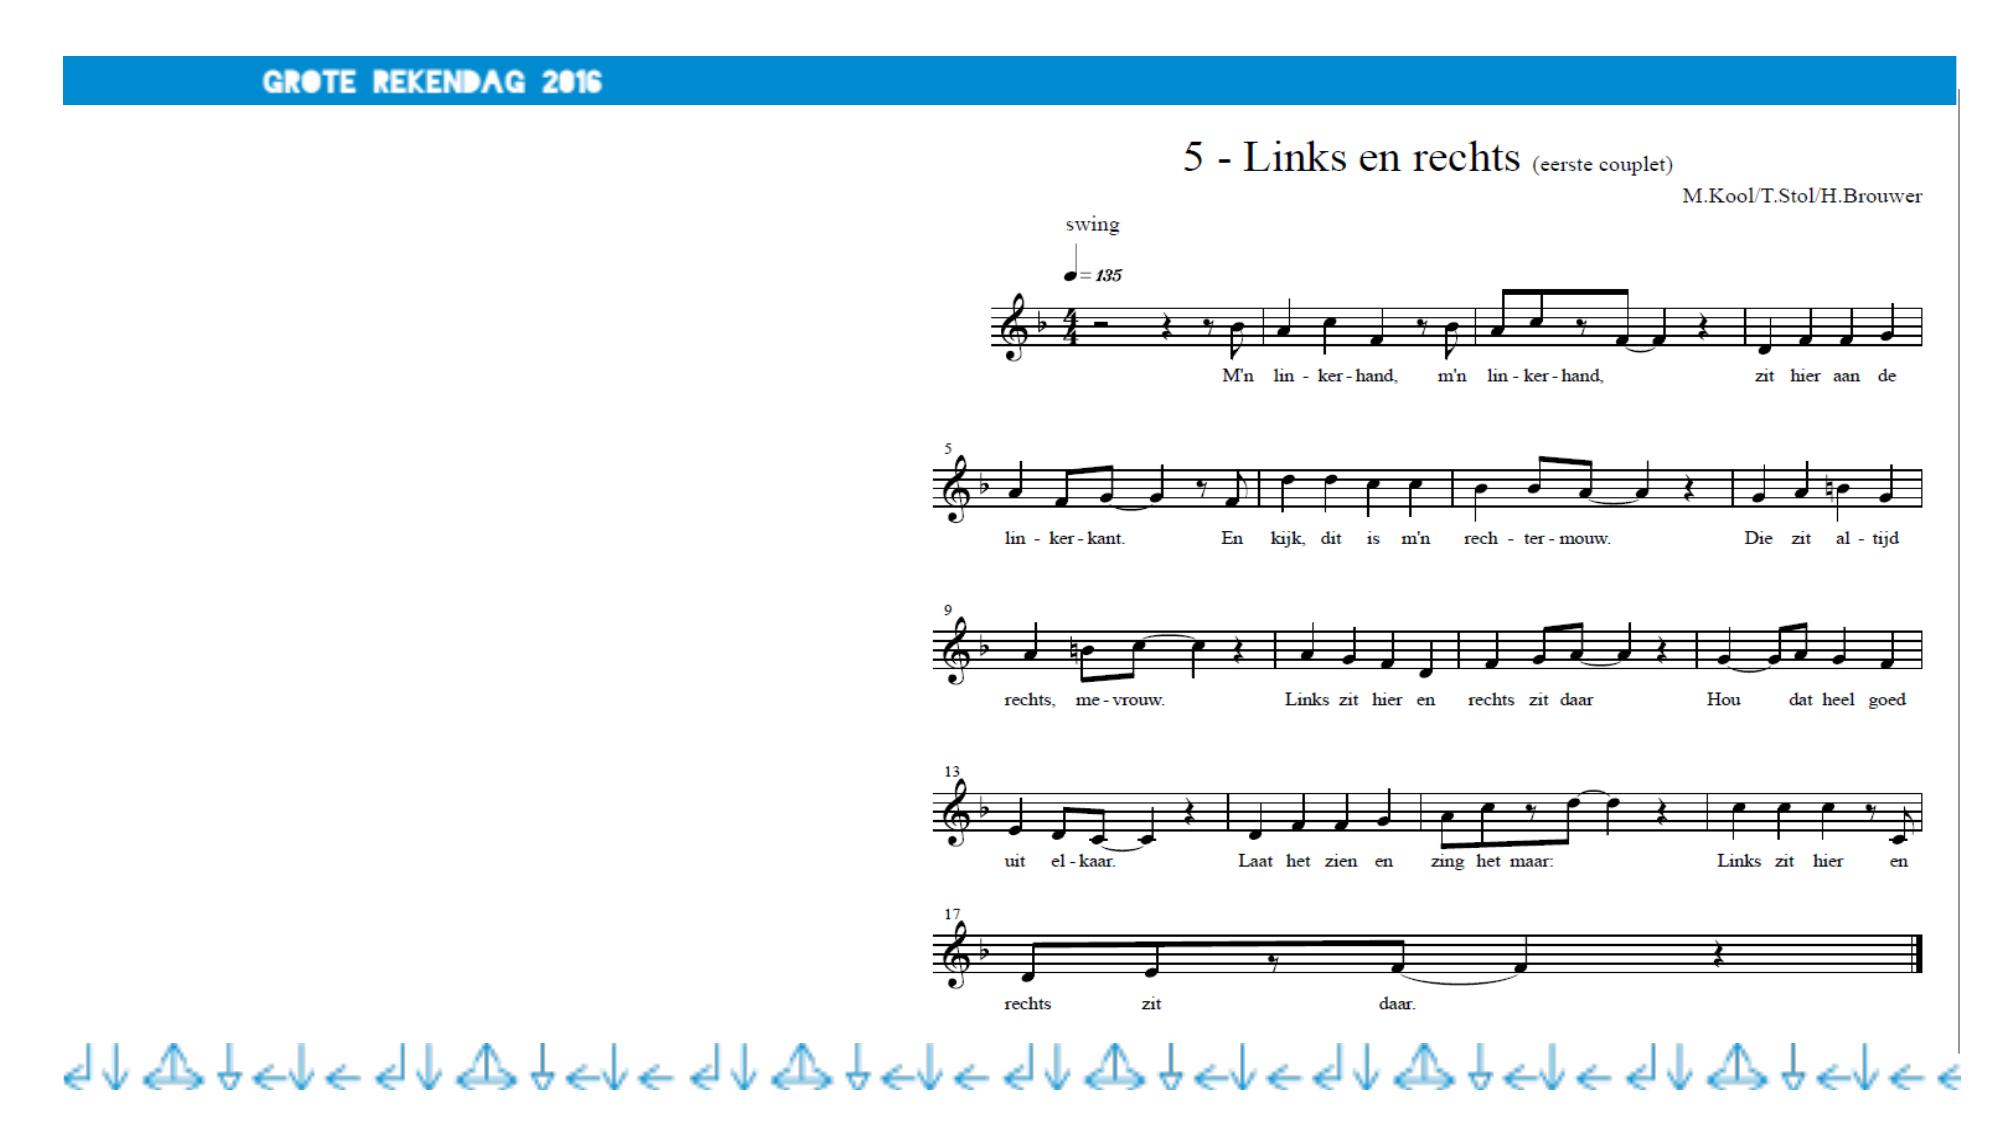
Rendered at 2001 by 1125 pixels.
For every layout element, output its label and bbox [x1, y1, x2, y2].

picture [373, 69, 525, 93]
picture [263, 69, 357, 93]
picture [63, 88, 1961, 1090]
picture [542, 69, 602, 93]
